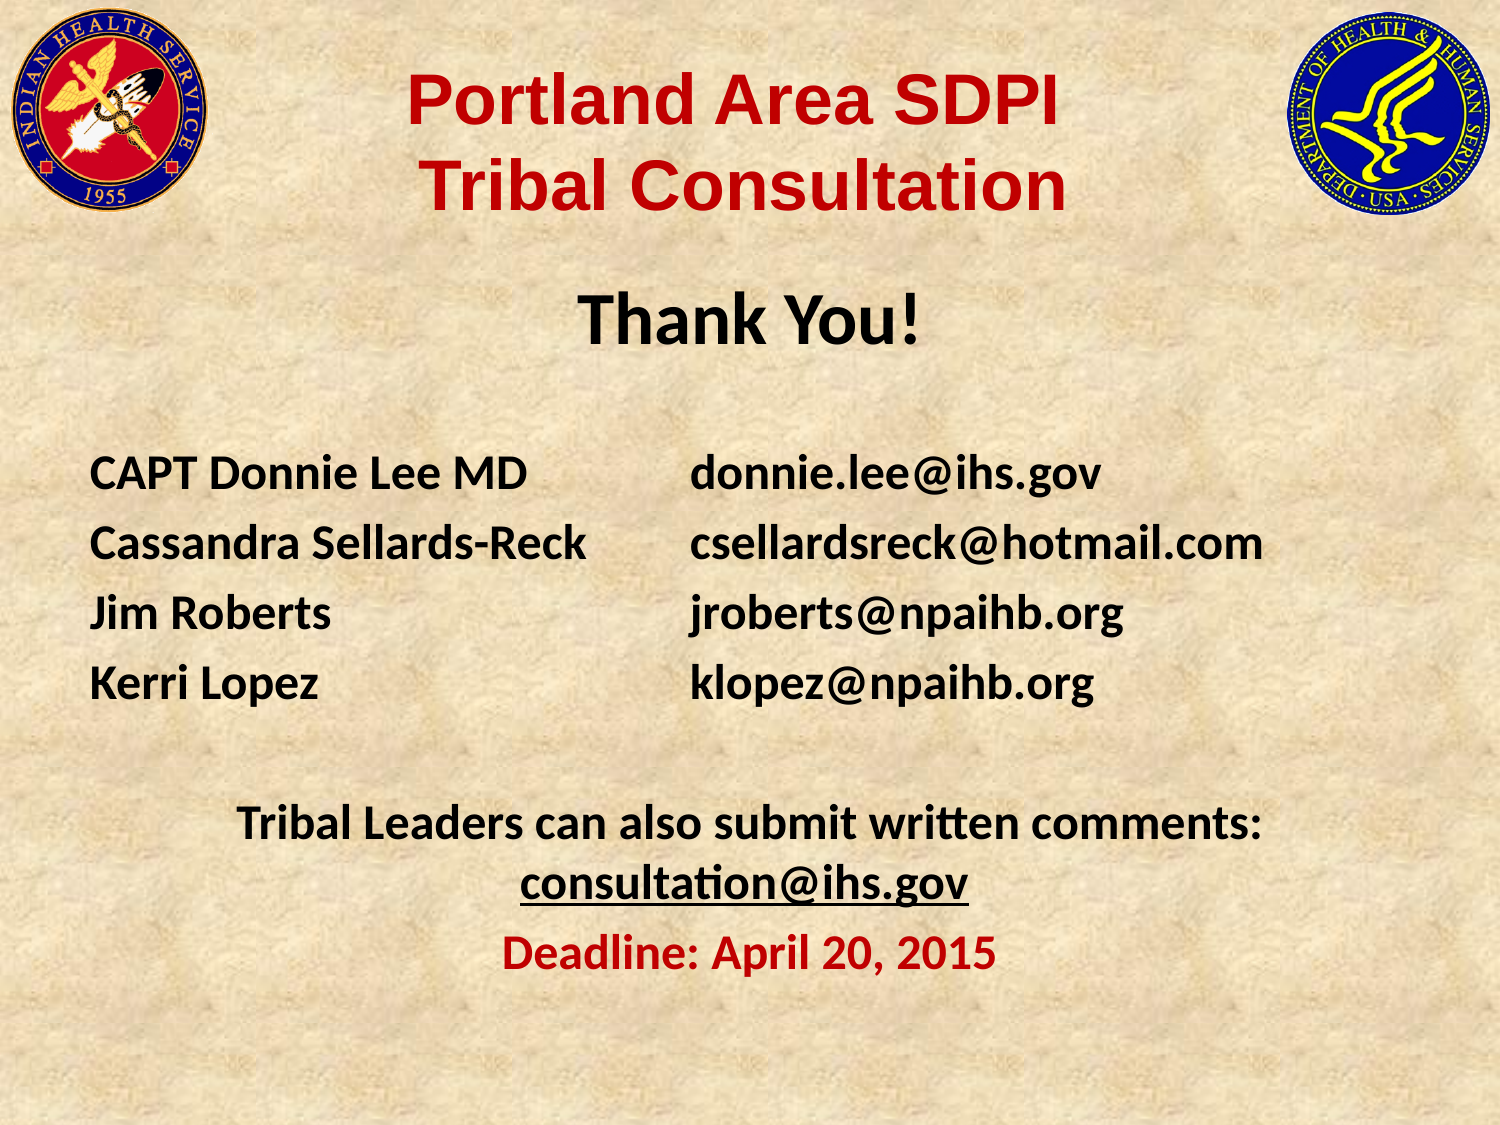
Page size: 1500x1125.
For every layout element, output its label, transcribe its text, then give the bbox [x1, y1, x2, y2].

picture [0, 0, 1500, 1125]
title Portland Area SDPI Tribal Consultation [254, 45, 1299, 233]
list Thank You! CAPT Donnie Lee MD donnie.lee@ihs.gov Cassandra Sellards-Reck csellardsreck@hotmail.com Jim Roberts jroberts@npaihb.org Kerri Lopez klopez@npaihb.org Tribal Leaders can also submit written comments: consultation@ihs.gov Deadline: April 20, 2015 [75, 262, 1425, 1035]
